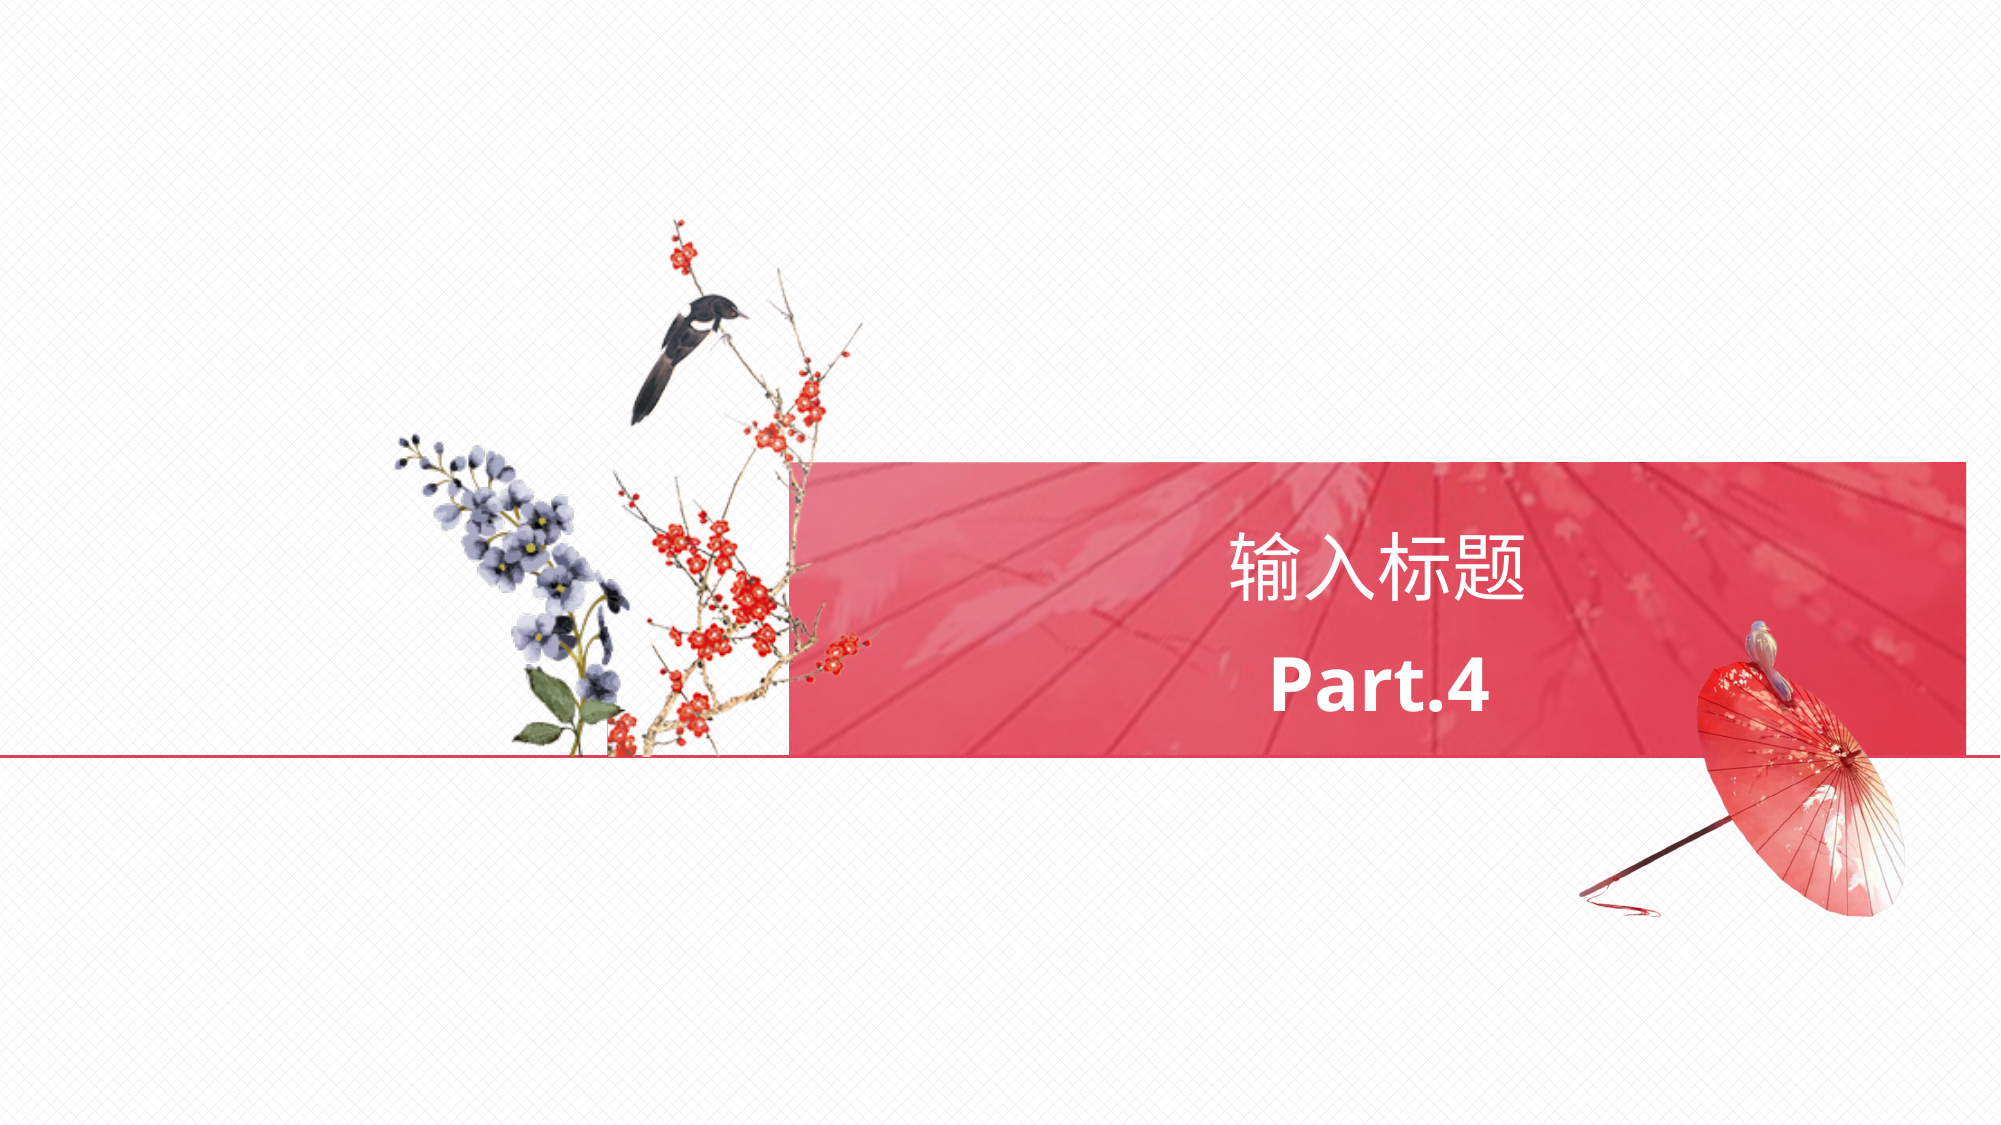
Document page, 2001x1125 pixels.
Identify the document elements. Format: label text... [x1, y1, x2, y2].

picture [1564, 557, 1945, 965]
text_box 输入标题 [980, 513, 1835, 619]
text_box Part.4 [1252, 628, 1506, 734]
text_box [980, 461, 1967, 755]
picture [337, 139, 980, 757]
